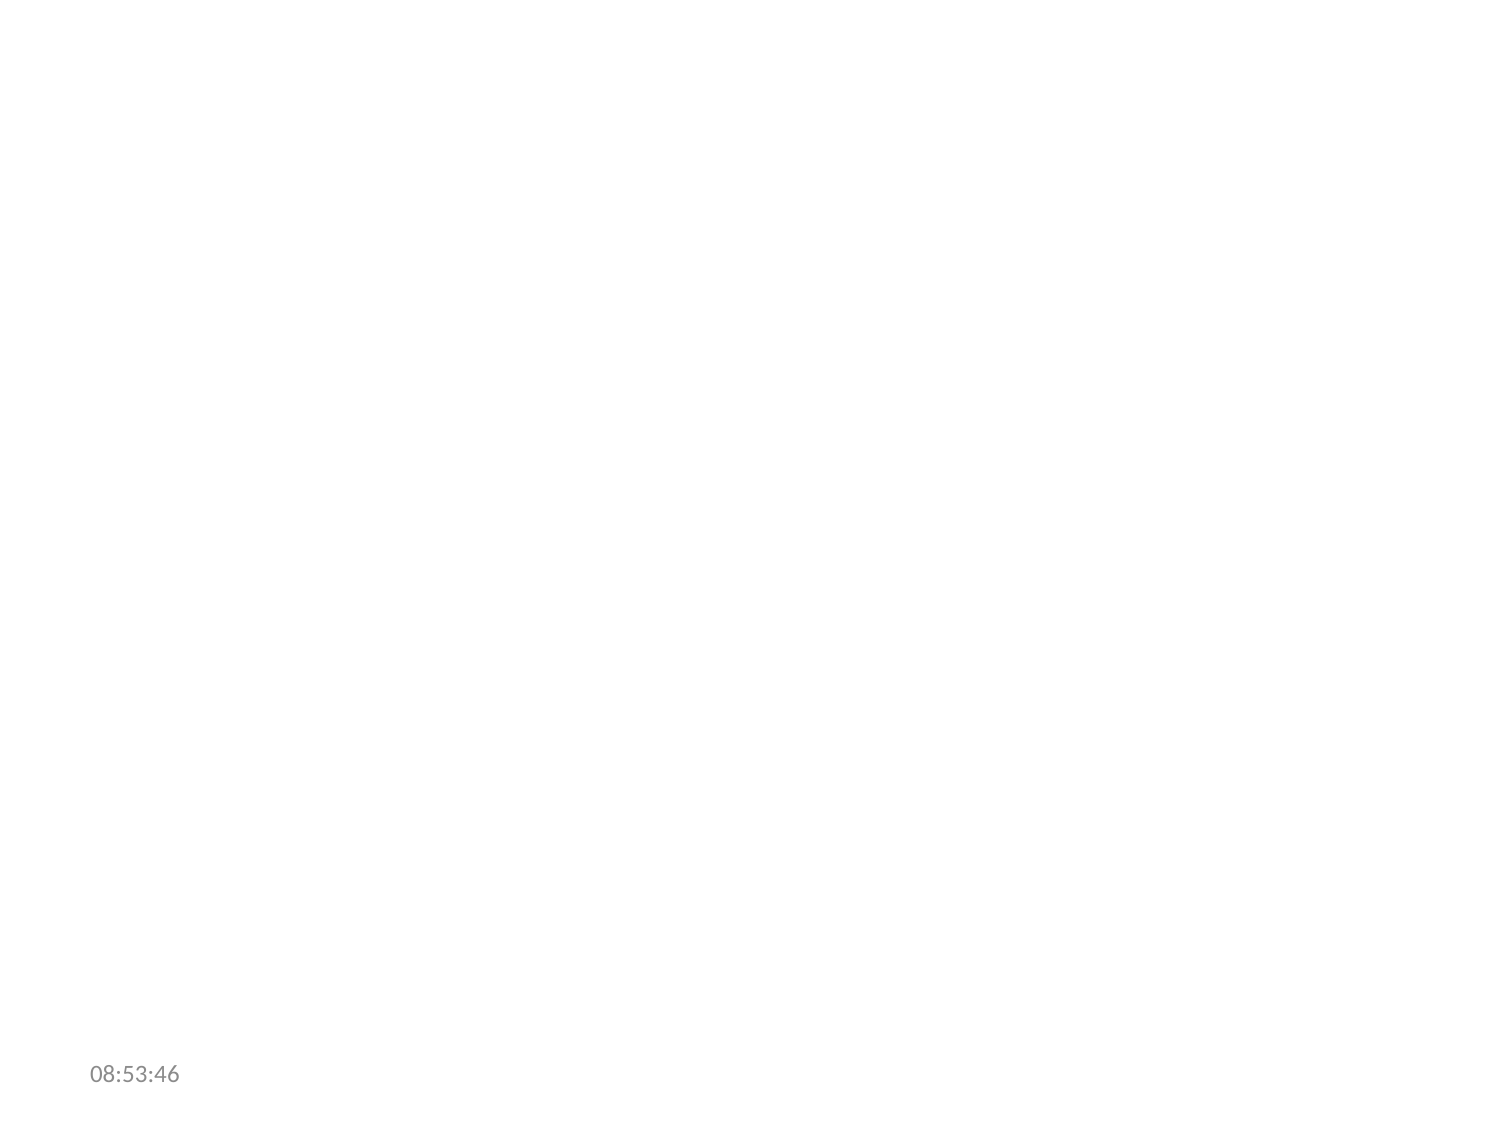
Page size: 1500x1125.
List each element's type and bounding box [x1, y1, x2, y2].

slide_number [75, 1042, 425, 1103]
